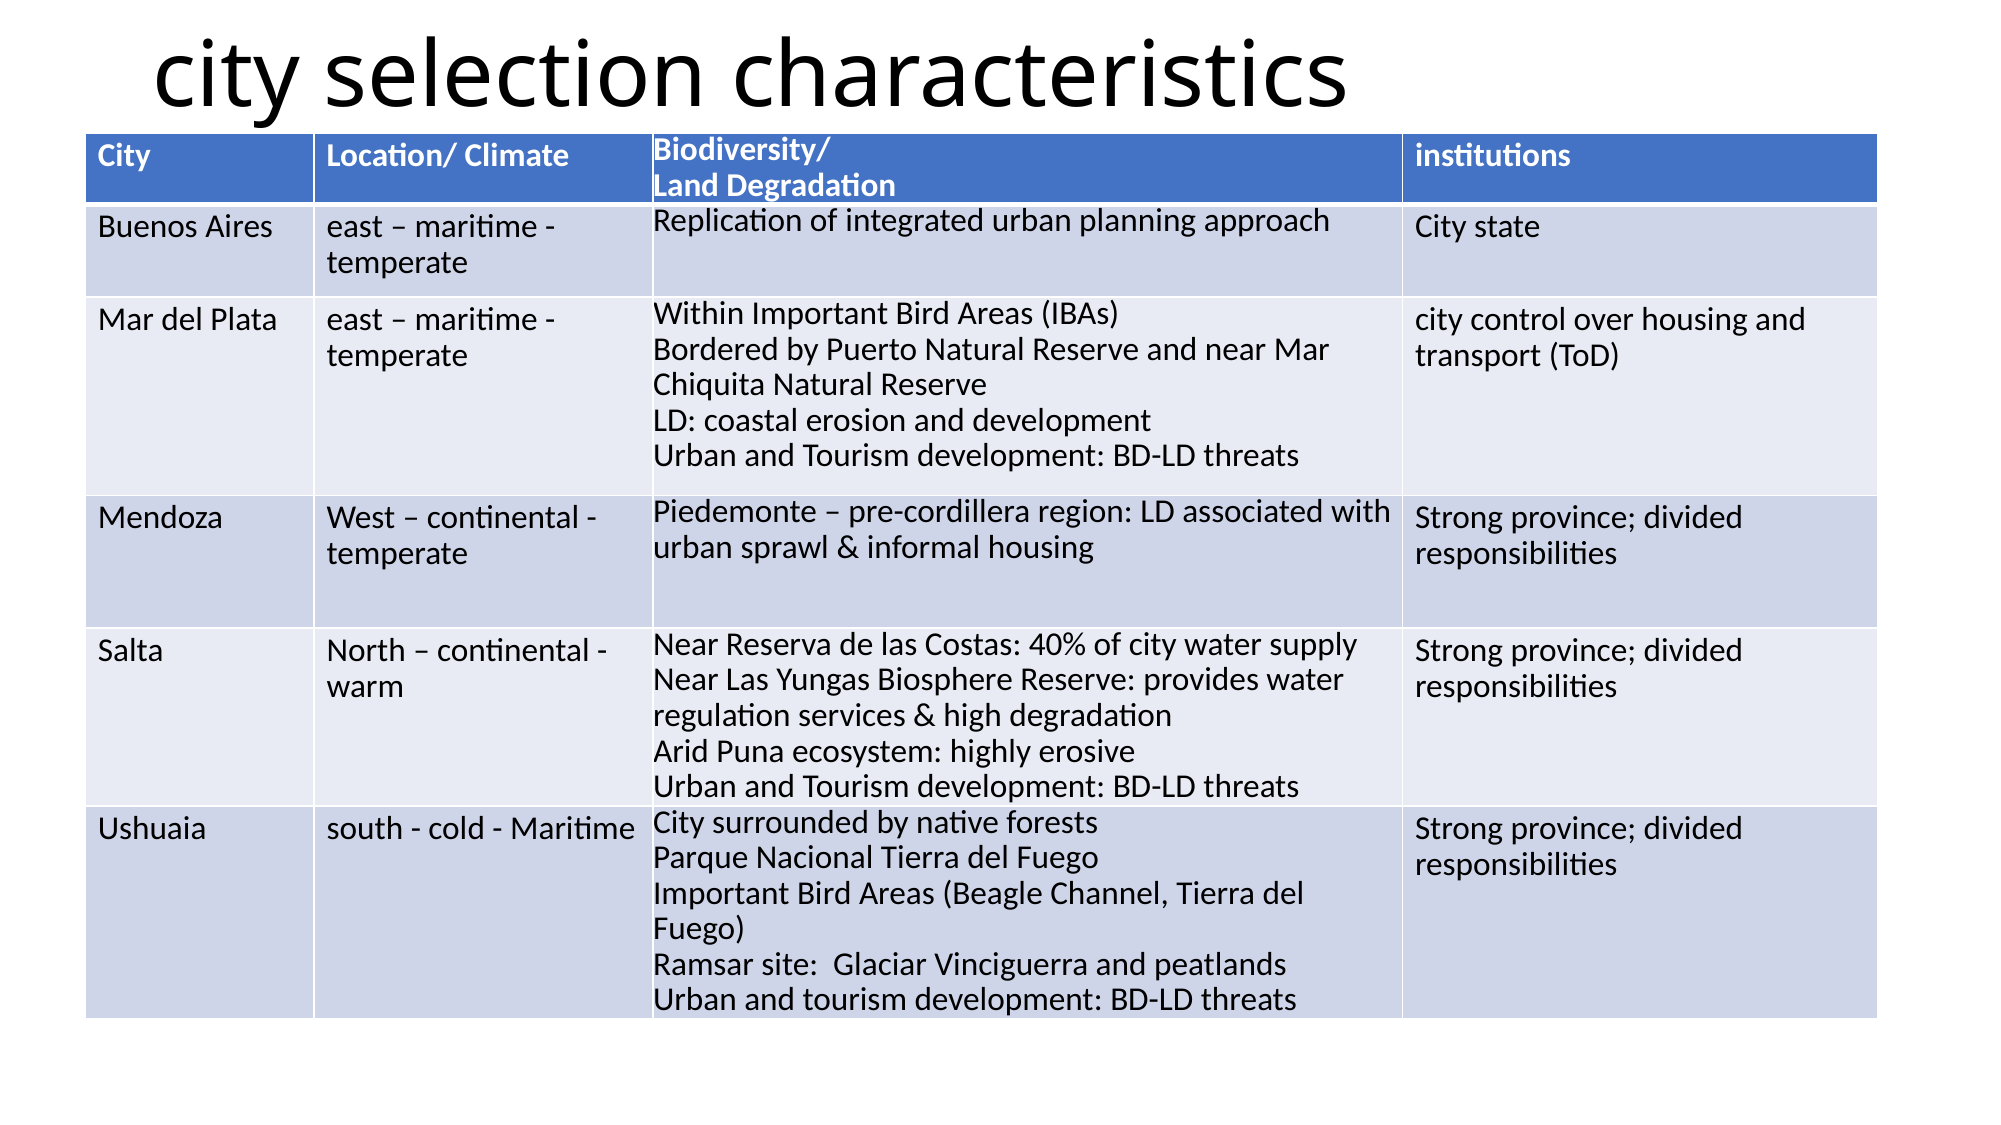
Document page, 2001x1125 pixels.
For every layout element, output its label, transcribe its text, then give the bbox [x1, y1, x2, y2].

table_cell Replication of integrated urban planning approach [654, 207, 1402, 296]
table_cell south - cold - Maritime [315, 807, 652, 1018]
table_cell City surrounded by native forests Parque Nacional Tierra del Fuego Important Bird Areas (Beagle Channel, Tierra del Fuego) Ramsar site: Glaciar Vinciguerra and peatlands Urban and tourism development: BD-LD threats [654, 807, 1402, 1018]
table_header institutions [1403, 134, 1877, 202]
table_cell Strong province; divided responsibilities [1403, 807, 1877, 1018]
table_header City [86, 134, 313, 202]
table_cell Strong province; divided responsibilities [1403, 496, 1877, 627]
table_cell Buenos Aires [86, 207, 313, 296]
title city selection characteristics [137, 0, 1863, 132]
table_cell Piedemonte – pre-cordillera region: LD associated with urban sprawl & informal housing [654, 496, 1402, 627]
table_cell Within Important Bird Areas (IBAs) Bordered by Puerto Natural Reserve and near Mar Chiquita Natural Reserve LD: coastal erosion and development Urban and Tourism development: BD-LD threats [654, 298, 1402, 495]
table_cell North – continental - warm [315, 629, 652, 805]
table_cell West – continental - temperate [315, 496, 652, 627]
table_header Biodiversity/ Land Degradation [654, 134, 1402, 202]
table_header Location/ Climate [315, 134, 652, 202]
table_cell east – maritime - temperate [315, 207, 652, 296]
table_cell city control over housing and transport (ToD) [1403, 298, 1877, 495]
table_cell Near Reserva de las Costas: 40% of city water supply Near Las Yungas Biosphere Reserve: provides water regulation services & high degradation Arid Puna ecosystem: highly erosive Urban and Tourism development: BD-LD threats [654, 629, 1402, 805]
table_cell City state [1403, 207, 1877, 296]
table_cell Mendoza [86, 496, 313, 627]
table_cell Salta [86, 629, 313, 805]
table_cell east – maritime - temperate [315, 298, 652, 495]
table_cell Strong province; divided responsibilities [1403, 629, 1877, 805]
table_cell Ushuaia [86, 807, 313, 1018]
table_cell Mar del Plata [86, 298, 313, 495]
